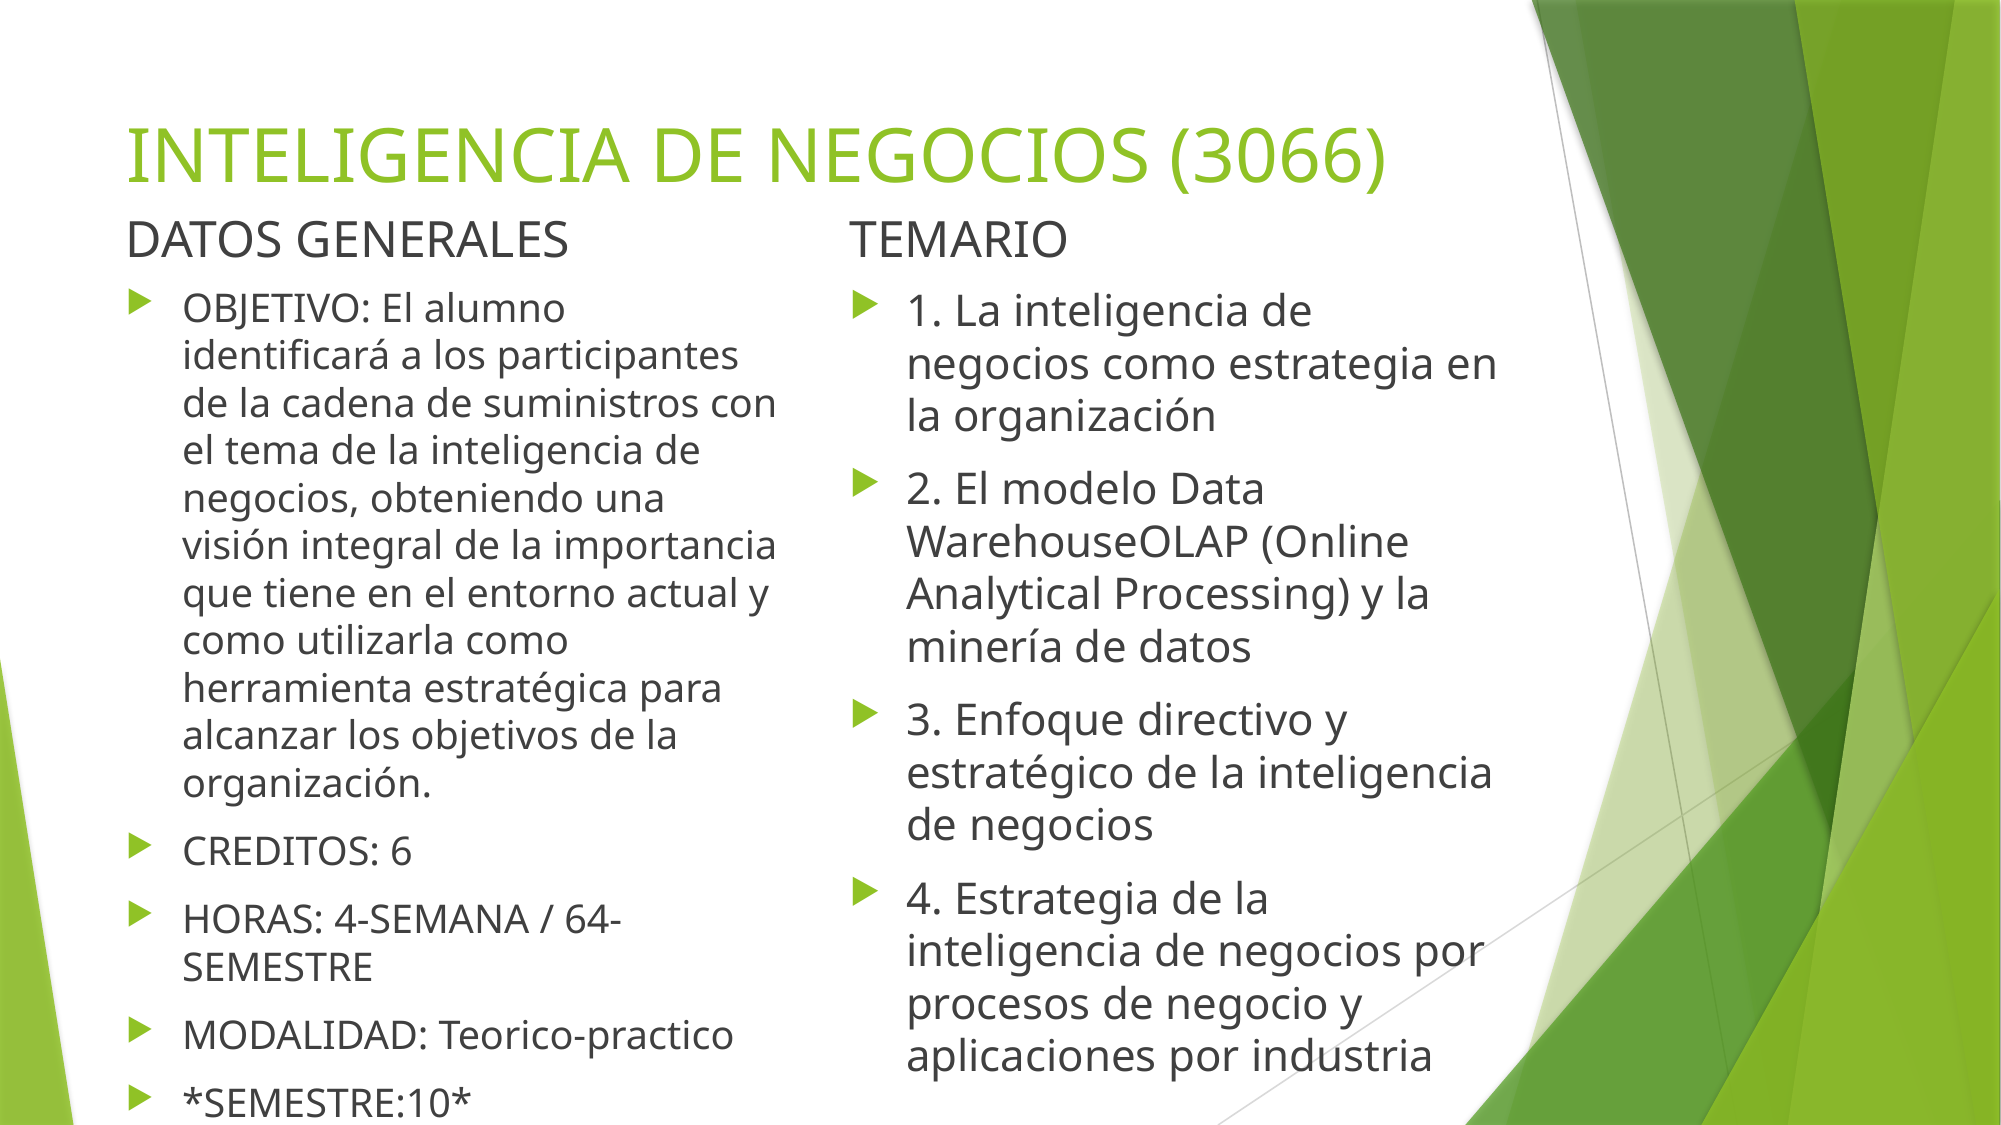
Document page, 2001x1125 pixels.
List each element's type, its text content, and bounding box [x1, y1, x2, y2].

title INTELIGENCIA DE NEGOCIOS (3066) [111, 99, 1522, 218]
list OBJETIVO: El alumno identificará a los participantes de la cadena de suministros con el tema de la inteligencia de negocios, obteniendo una visión integral de la importancia que tiene en el entorno actual y como utilizarla como herramienta estratégica para alcanzar los objetivos de la organización. CREDITOS: 6 HORAS: 4-SEMANA / 64-SEMESTRE MODALIDAD: Teorico-practico *SEMESTRE:10* [110, 275, 798, 1090]
list TEMARIO [834, 213, 1522, 275]
list 1. La inteligencia de negocios como estrategia en la organización 2. El modelo Data WarehouseOLAP (Online Analytical Processing) y la minería de datos 3. Enfoque directivo y estratégico de la inteligencia de negocios 4. Estrategia de la inteligencia de negocios por procesos de negocio y aplicaciones por industria [834, 275, 1522, 1090]
list DATOS GENERALES [110, 217, 798, 275]
